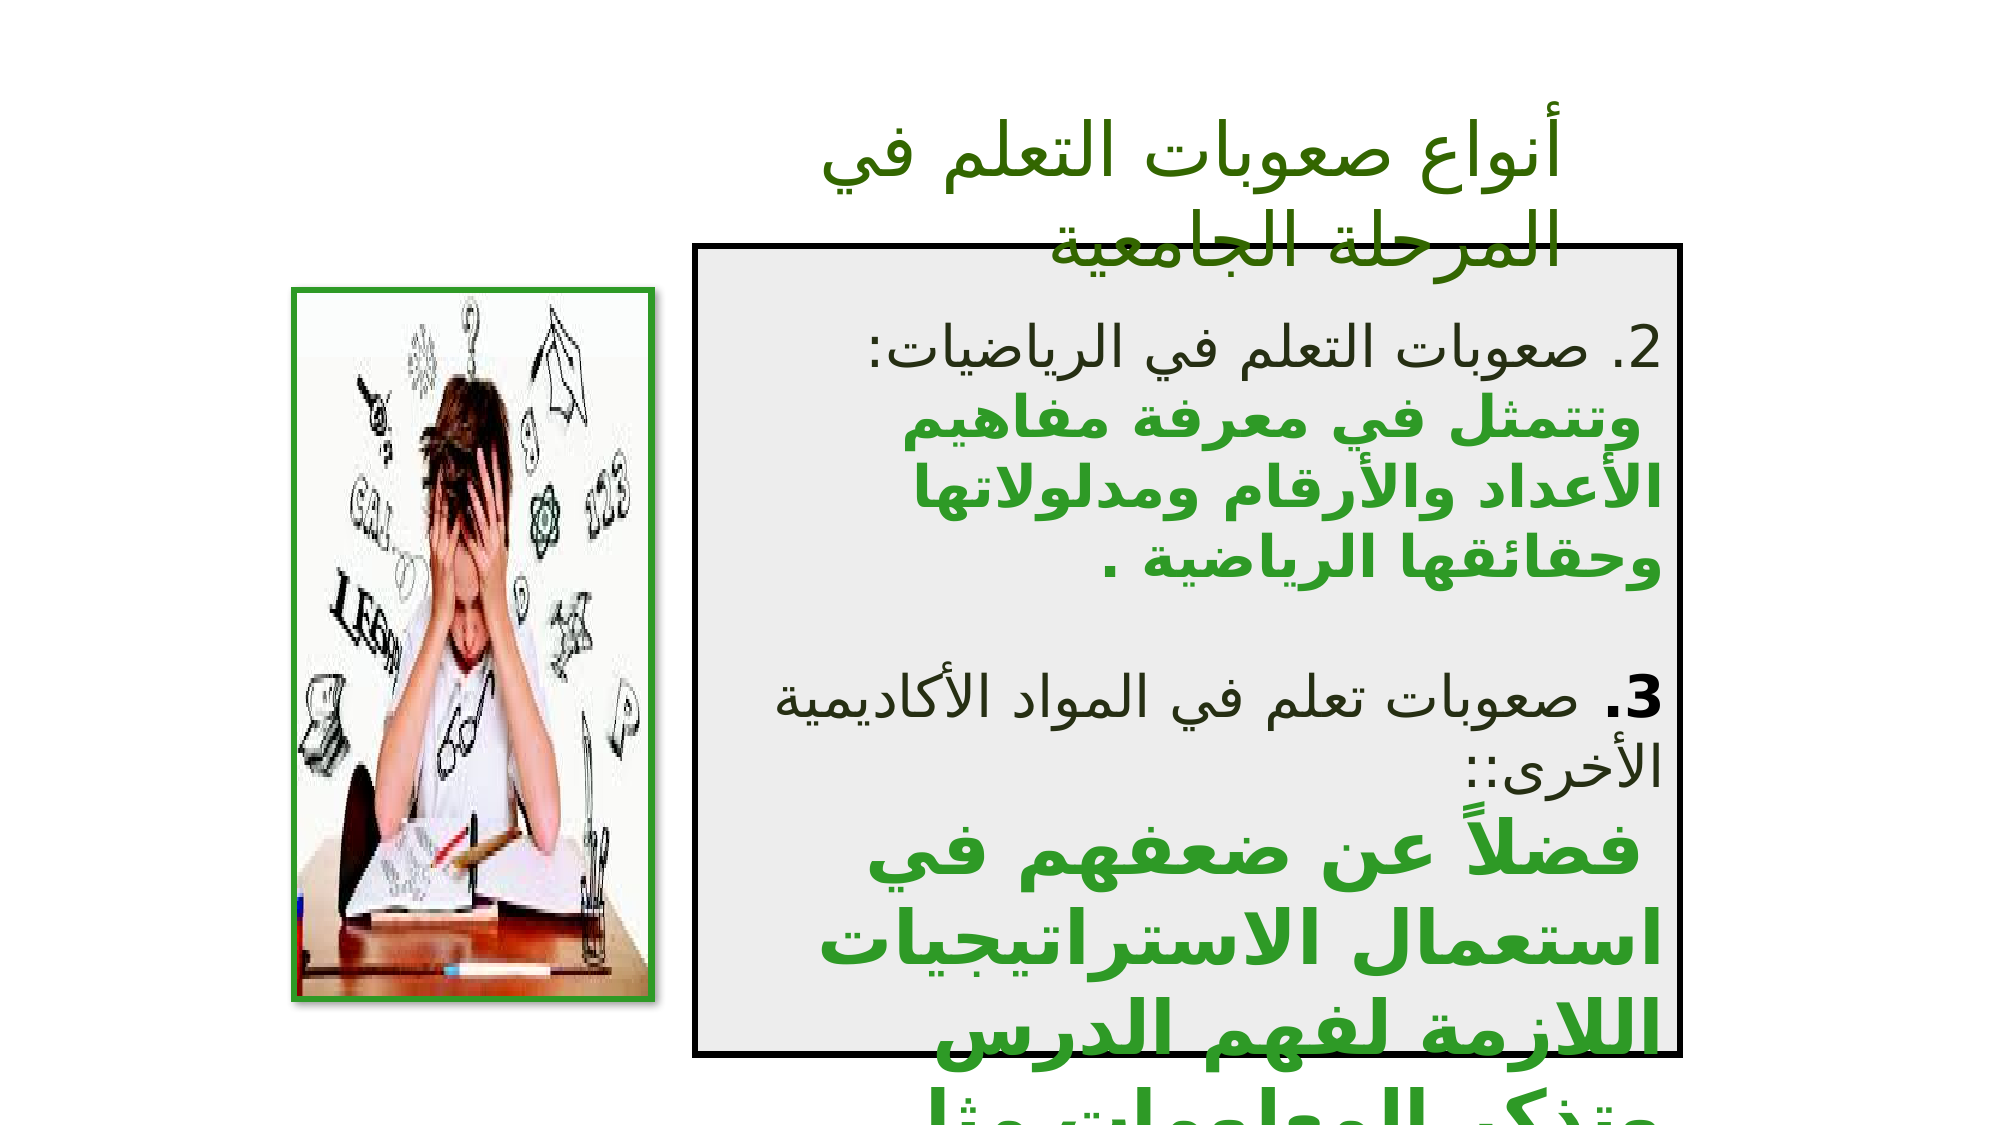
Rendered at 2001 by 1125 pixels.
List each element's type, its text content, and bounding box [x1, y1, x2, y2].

text_box أنواع صعوبات التعلم في المرحلة الجامعية [542, 93, 1580, 235]
text_box 2. صعوبات التعلم في الرياضيات: وتتمثل في معرفة مفاهيم الأعداد والأرقام ومدلولاتها وحقائقها الرياضية . 3. صعوبات تعلم في المواد الأكاديمية الأخرى:: فضلاً عن ضعفهم في استعمال الاستراتيجيات اللازمة لفهم الدرس وتذكر المعلومات مثل إستراتيجية تنظيم المعلومات ، وربط الأفكار ، وتحديد المعلومات الهامة ، [695, 246, 1680, 1055]
picture [296, 292, 649, 996]
